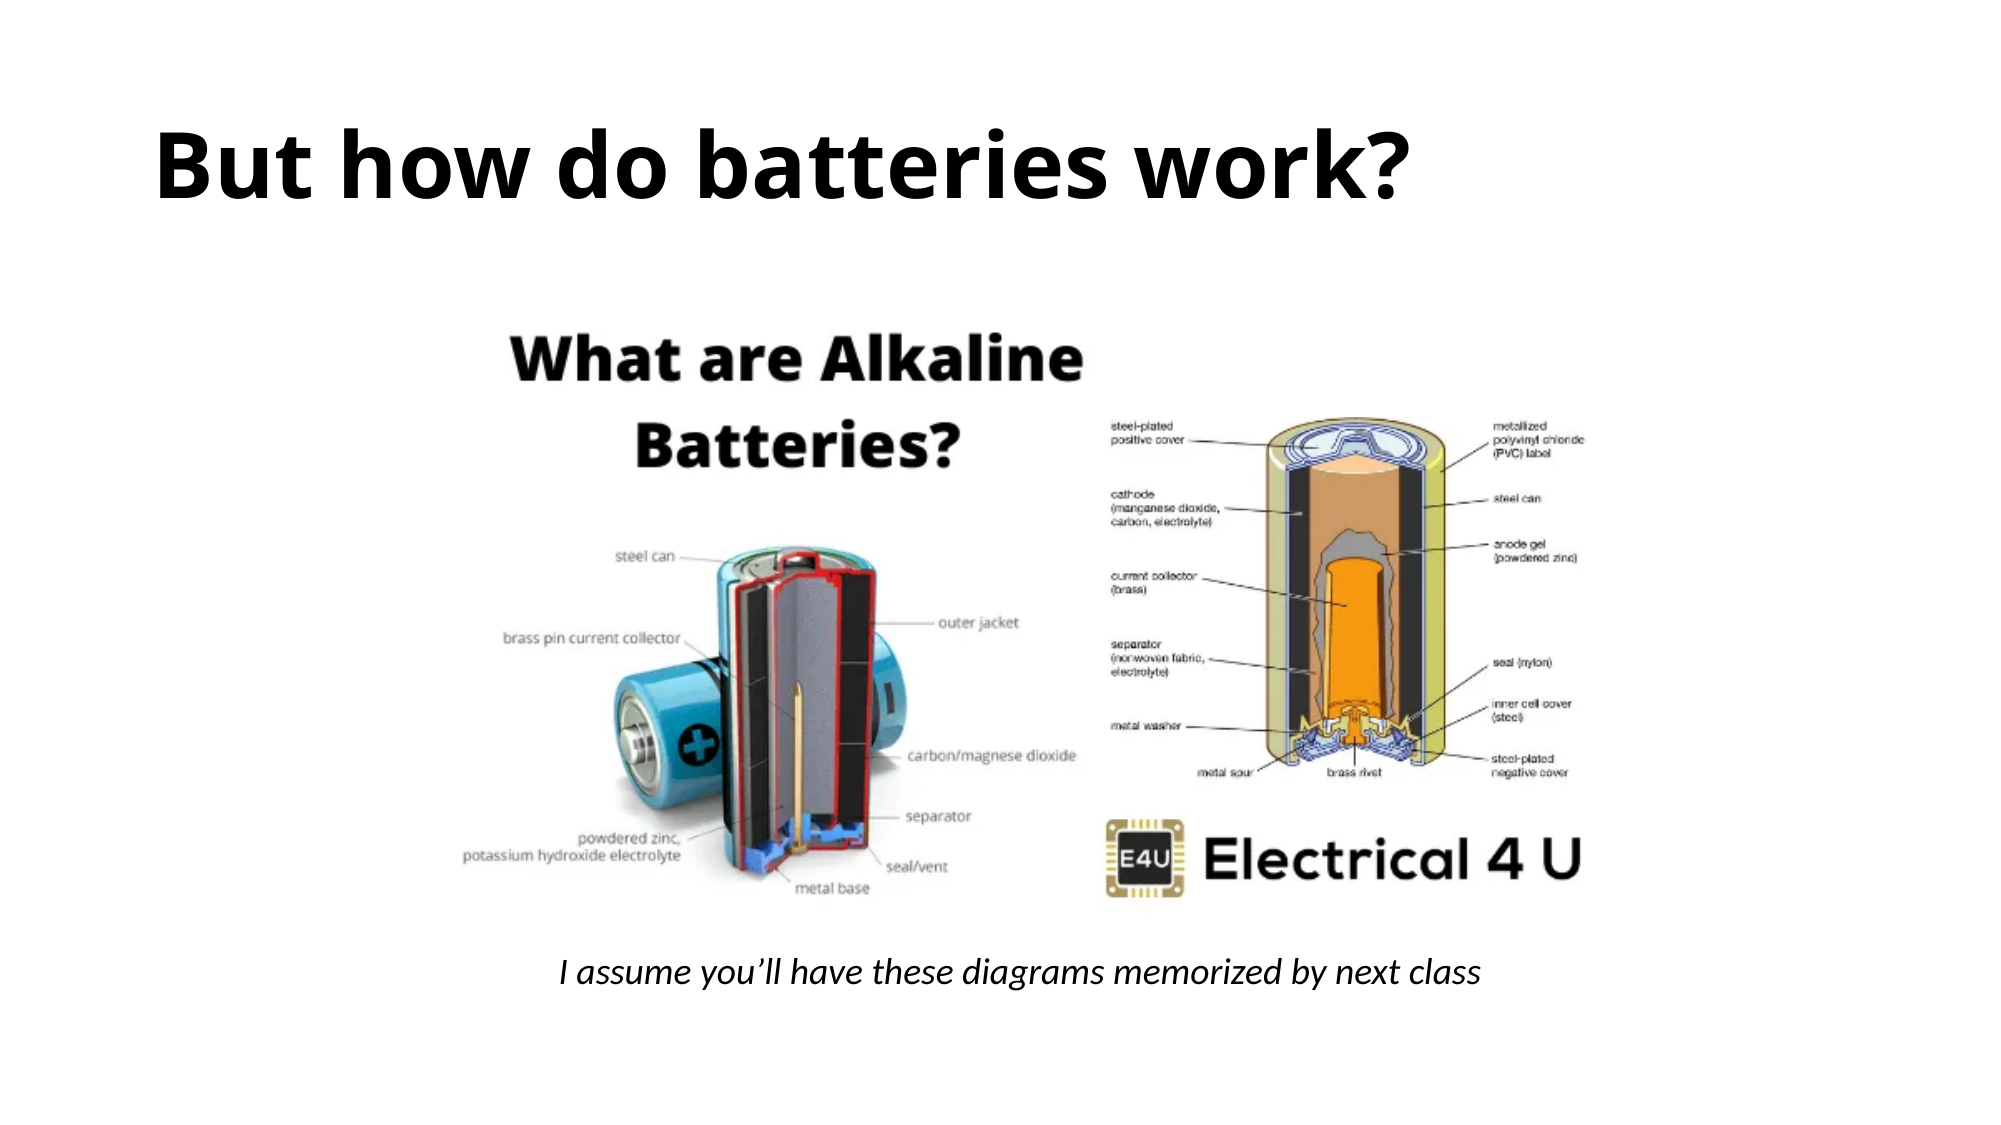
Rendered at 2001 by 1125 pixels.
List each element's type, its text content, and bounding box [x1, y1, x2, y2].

title But how do batteries work? [137, 59, 1863, 278]
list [443, 298, 1607, 921]
text_box I assume you’ll have these diagrams memorized by next class [543, 939, 1554, 1000]
